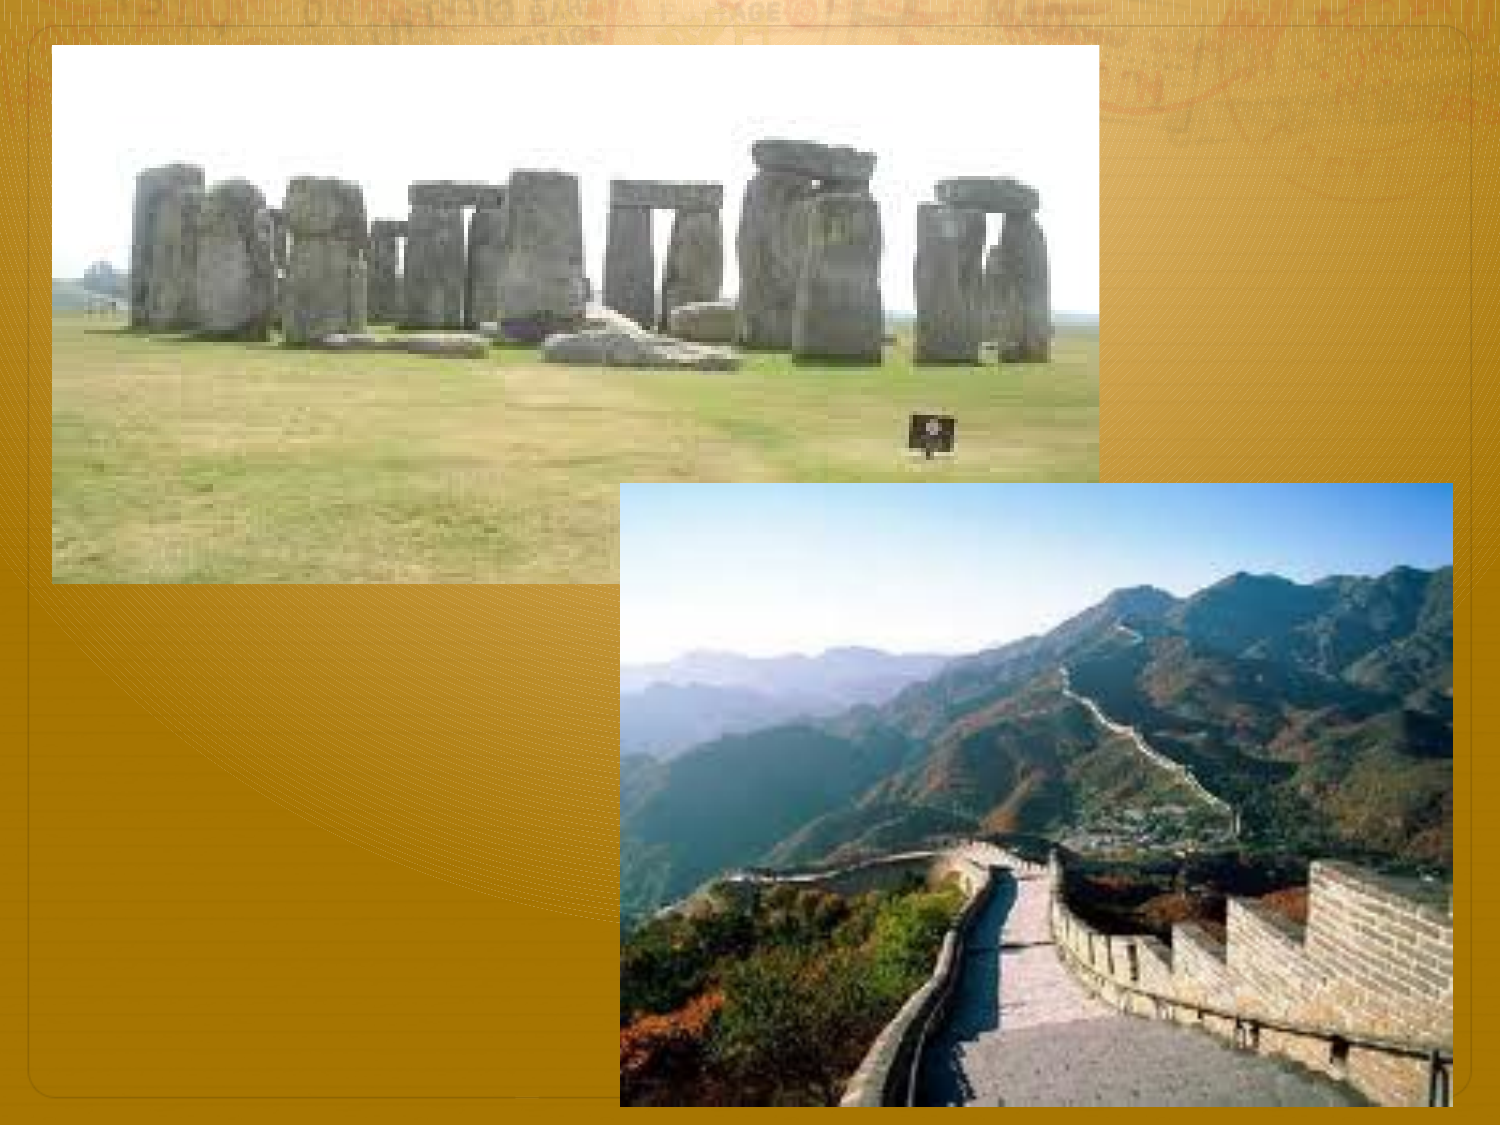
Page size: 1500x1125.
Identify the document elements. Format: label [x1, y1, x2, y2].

list [51, 44, 1100, 584]
picture [0, 0, 1500, 1125]
